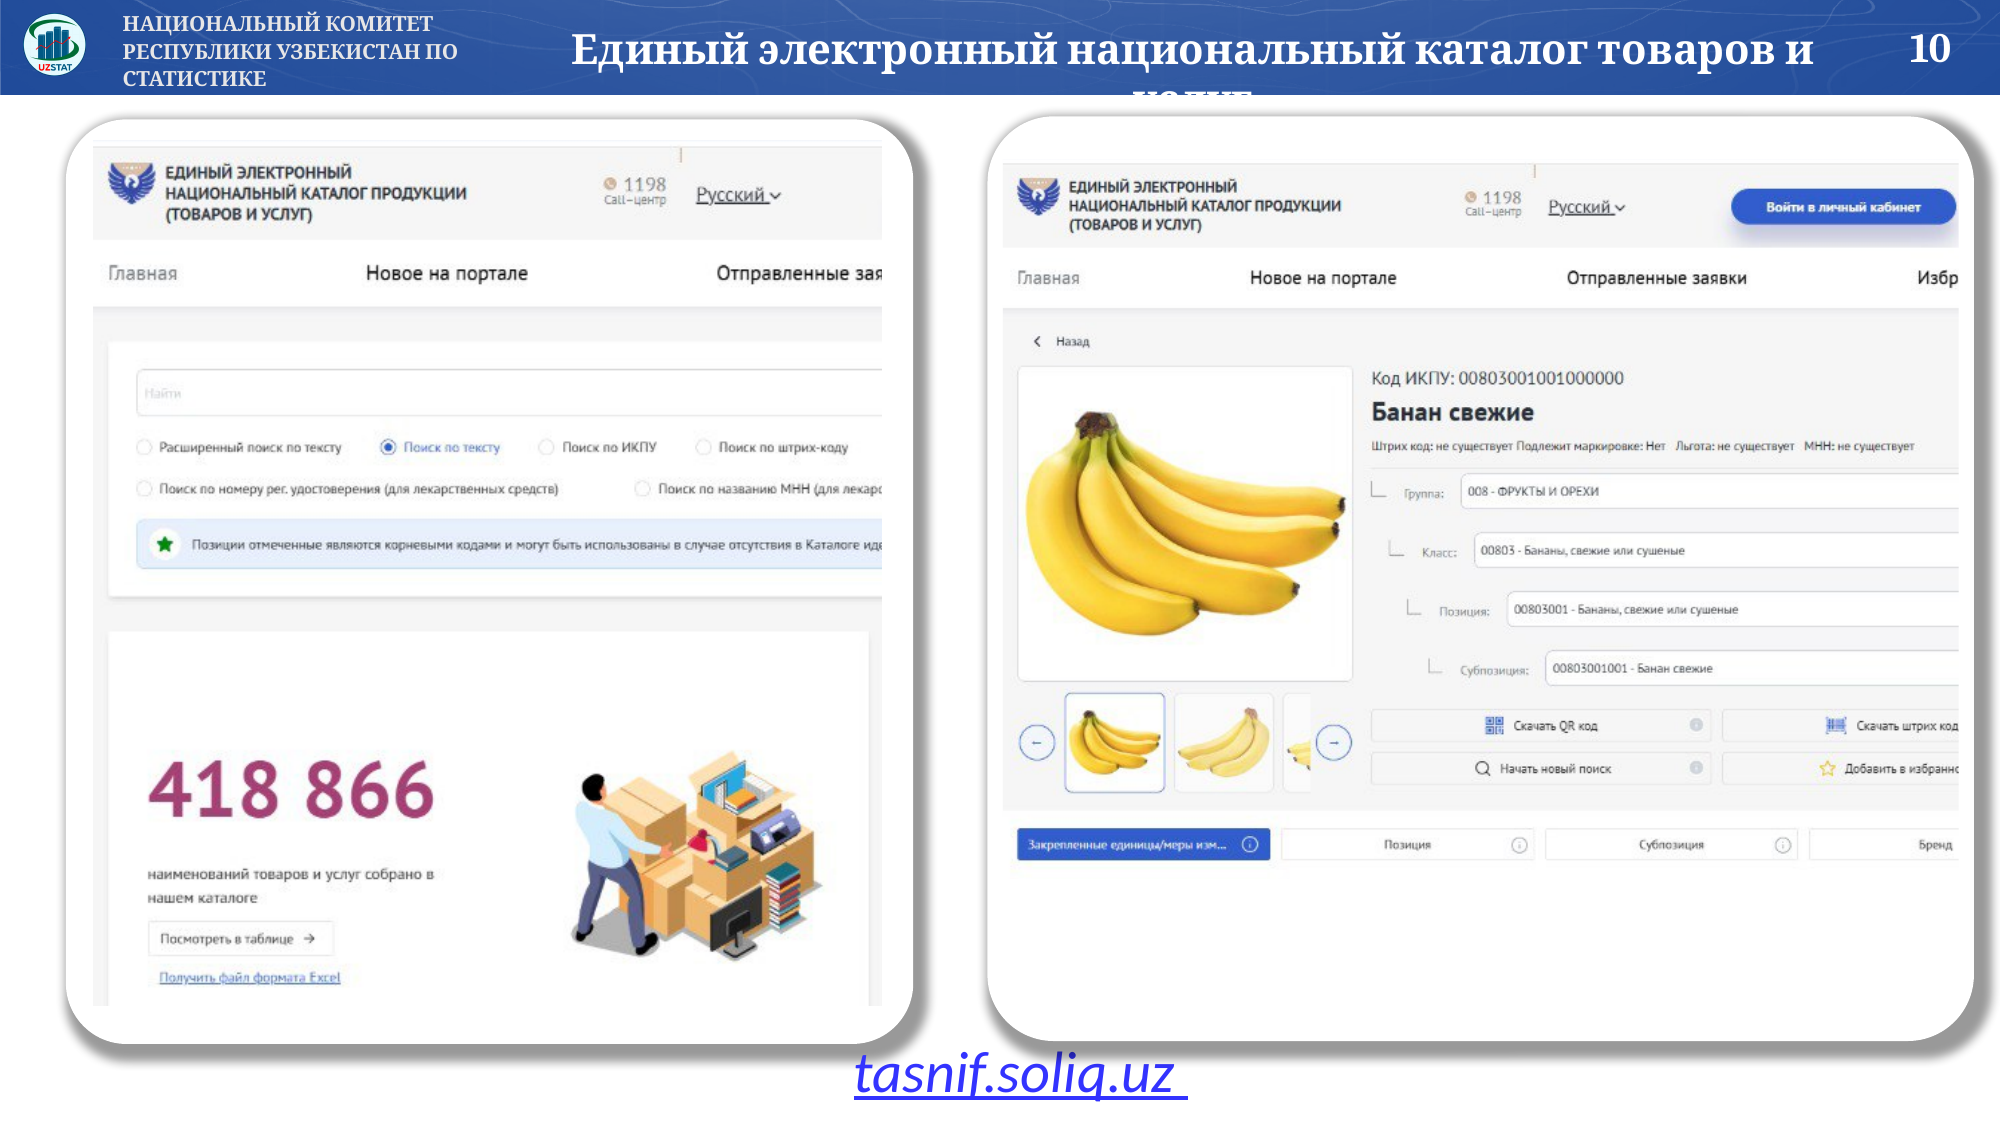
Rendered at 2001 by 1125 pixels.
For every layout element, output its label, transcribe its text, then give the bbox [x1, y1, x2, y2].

text_box [986, 115, 1975, 1043]
picture [1002, 159, 1959, 879]
text_box НАЦИОНАЛЬНЫЙ КОМИТЕТ РЕСПУБЛИКИ УЗБЕКИСТАН ПО СТАТИСТИКЕ [108, 95, 535, 99]
text_box [64, 118, 915, 1046]
text_box tasnif.soliq.uz [838, 1026, 1303, 1112]
picture [0, 0, 2000, 95]
picture [92, 140, 882, 1006]
text_box Единый электронный национальный каталог товаров и услуг [534, 95, 1852, 124]
